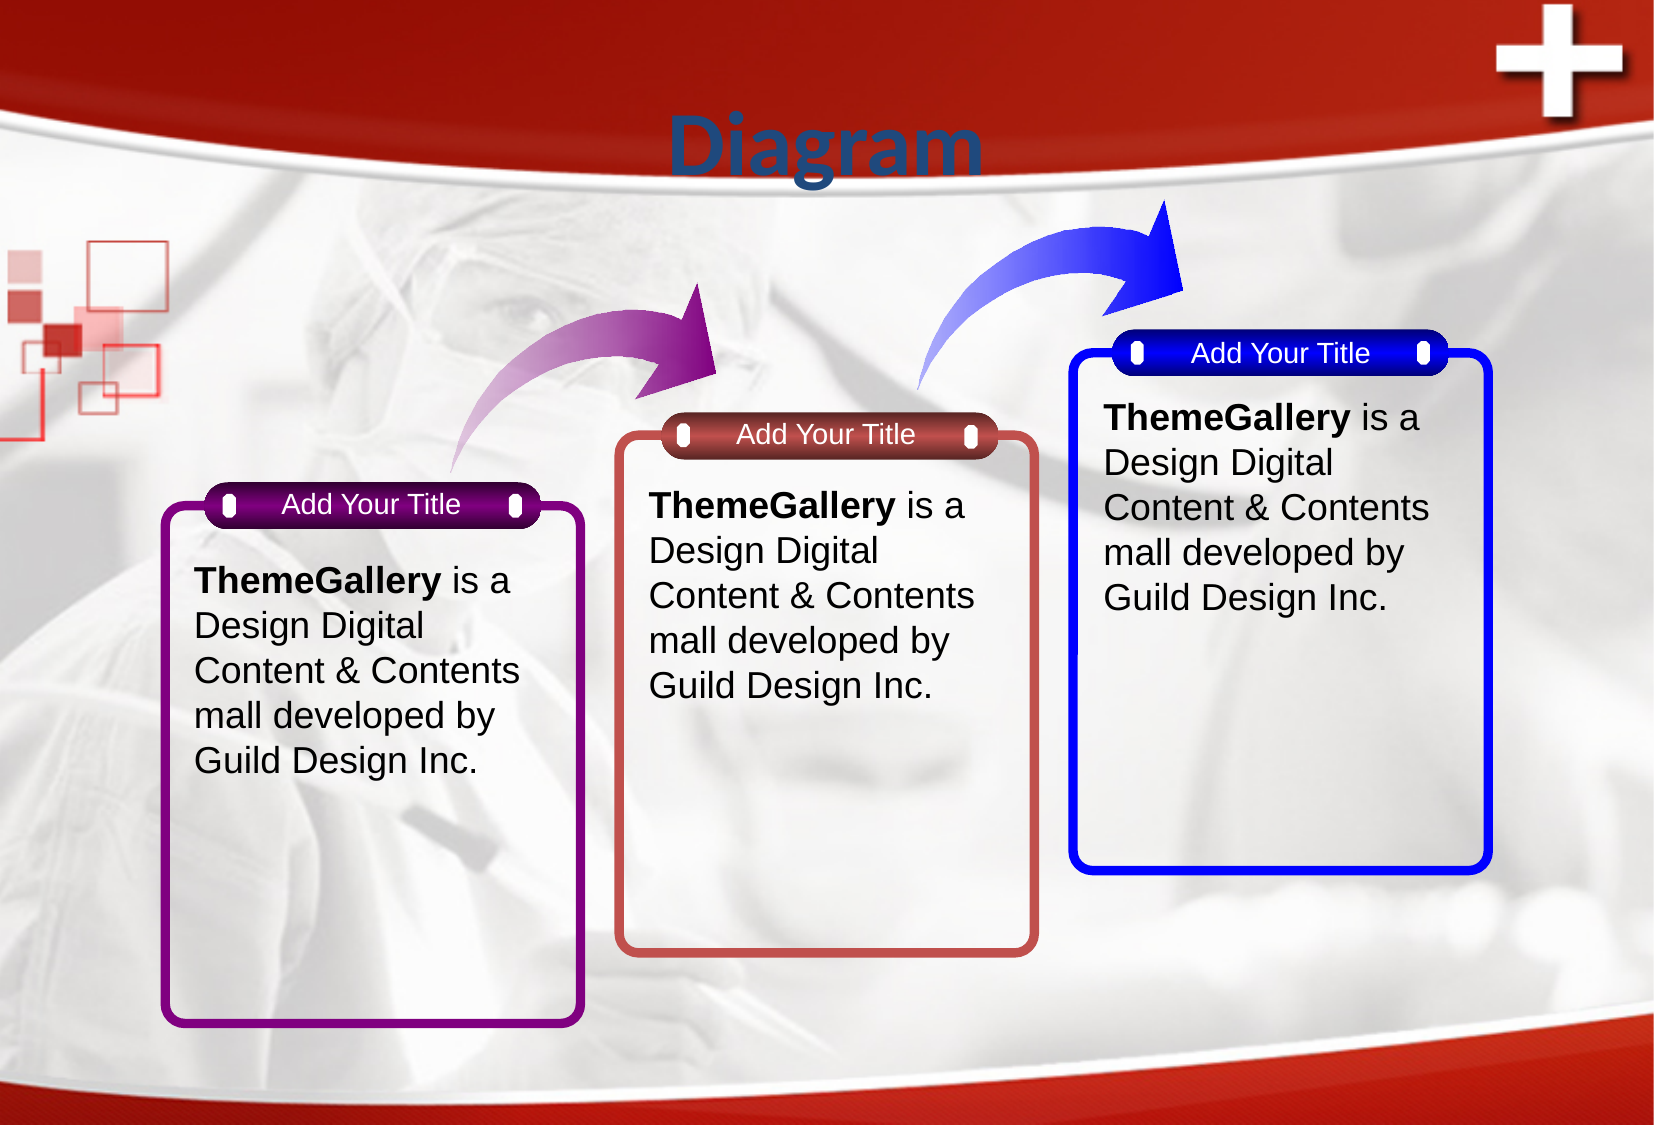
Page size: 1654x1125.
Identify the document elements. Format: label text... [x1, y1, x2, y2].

title Diagram [82, 44, 1572, 233]
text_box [165, 199, 1489, 1024]
picture [0, 0, 1654, 1125]
